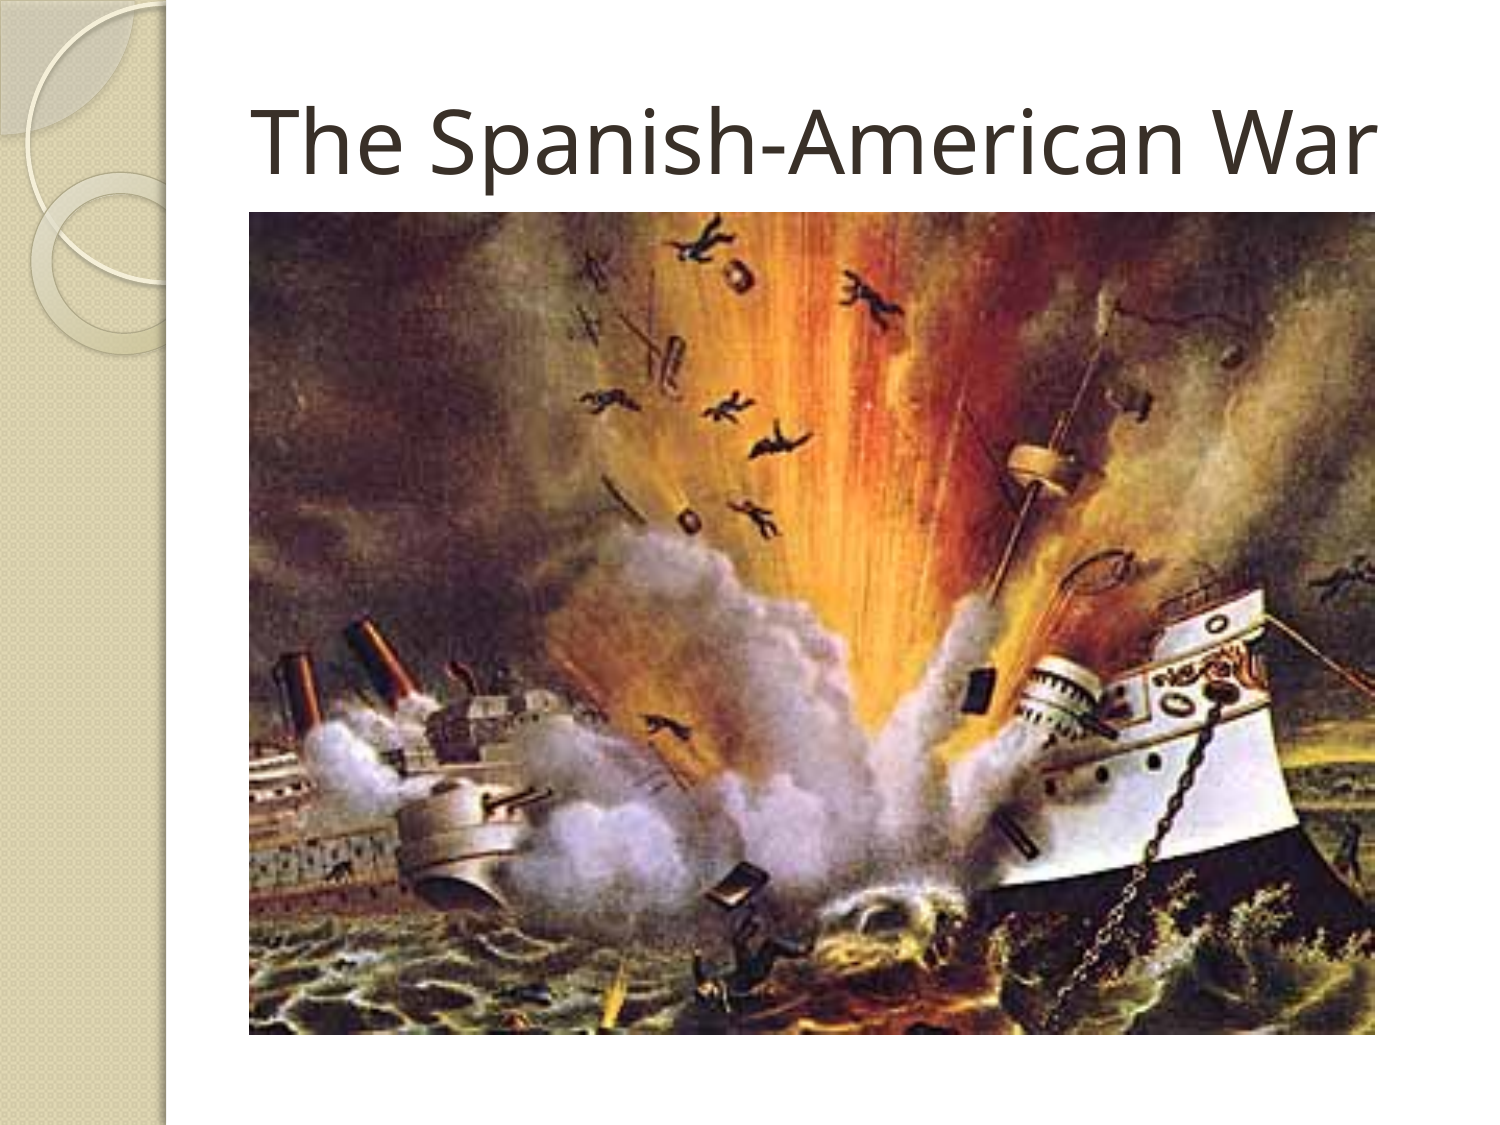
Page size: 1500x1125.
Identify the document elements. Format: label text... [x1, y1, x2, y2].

title The Spanish-American War [235, 45, 1466, 233]
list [249, 212, 1376, 1035]
